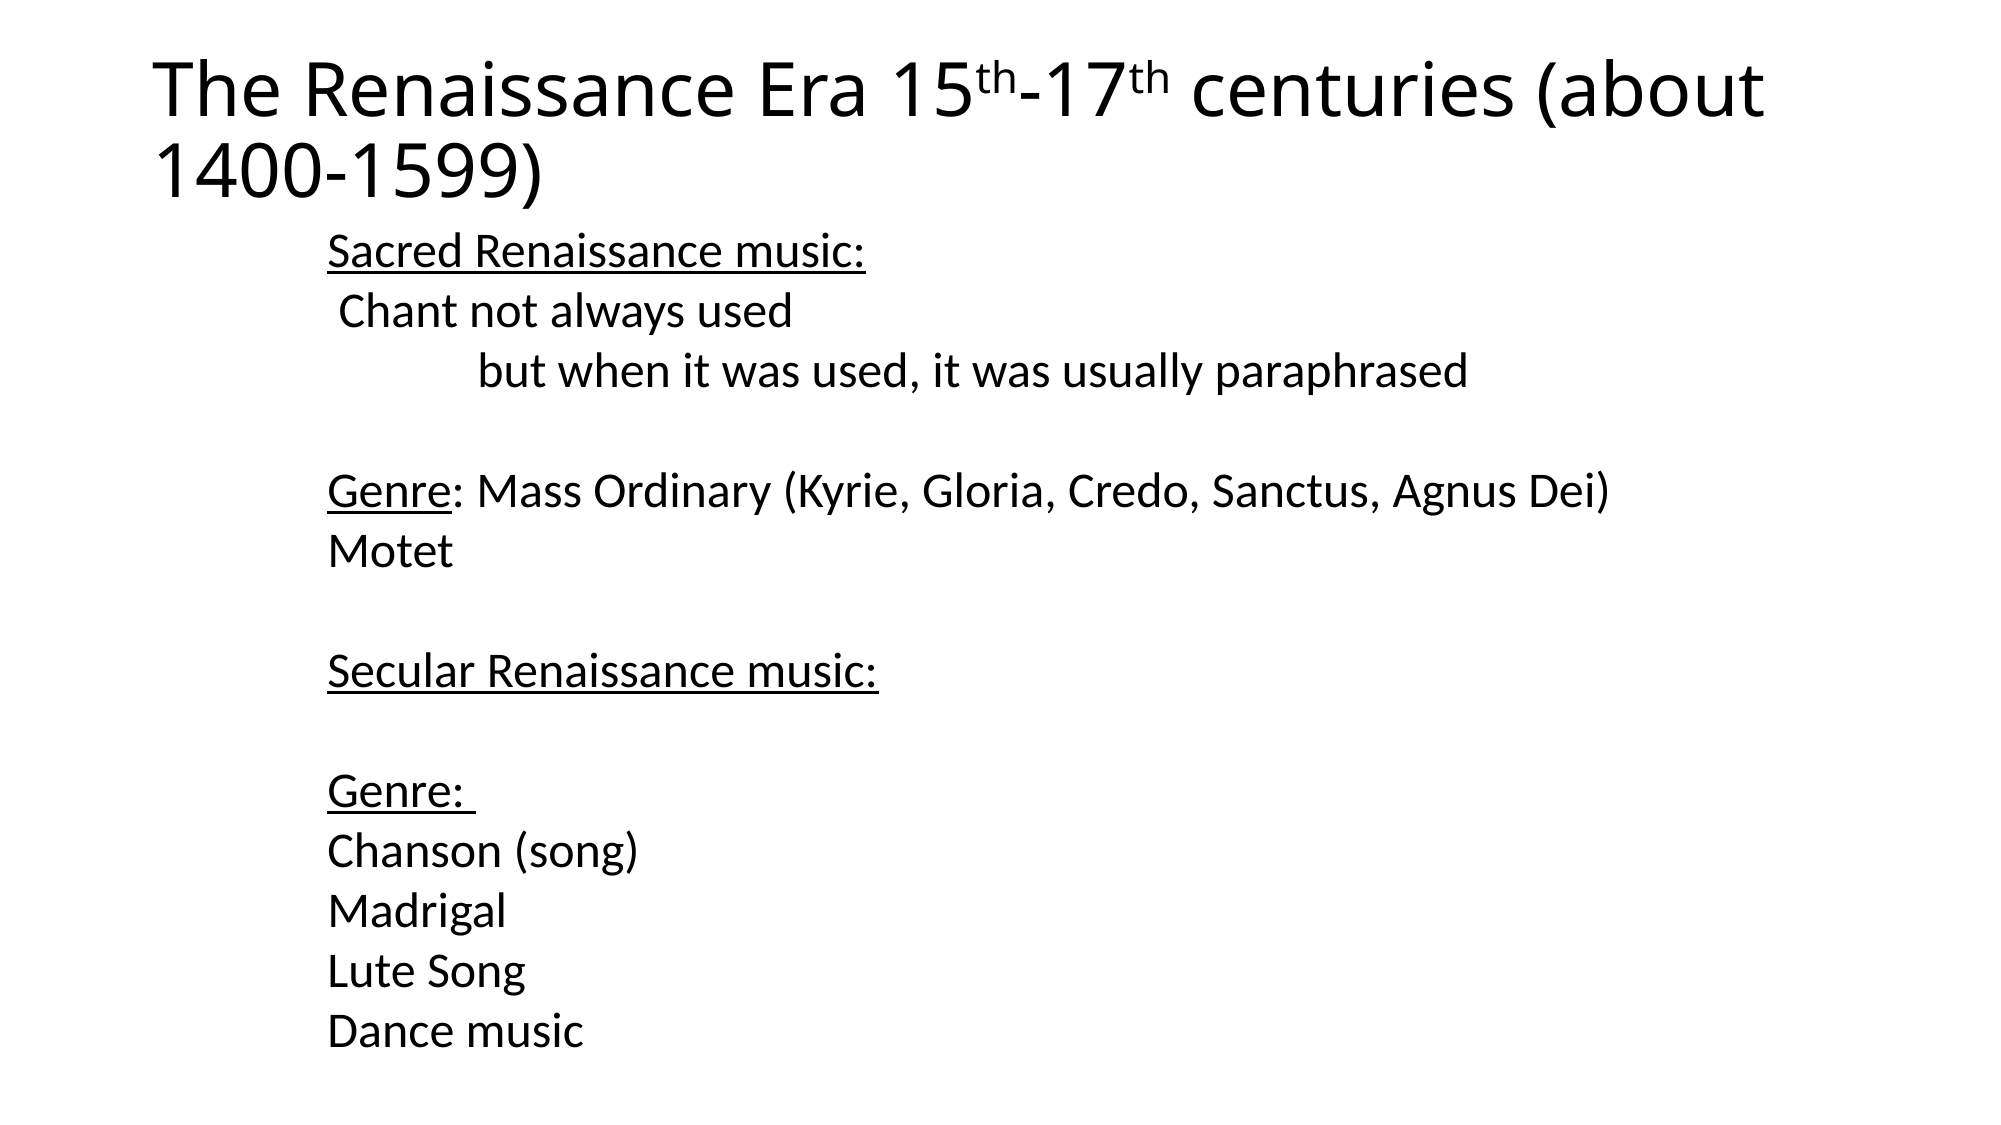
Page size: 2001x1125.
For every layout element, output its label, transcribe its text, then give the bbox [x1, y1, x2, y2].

title The Renaissance Era 15th-17th centuries (about 1400-1599) [137, 23, 1962, 242]
text_box Sacred Renaissance music: Chant not always used but when it was used, it was usually paraphrased Genre: Mass Ordinary (Kyrie, Gloria, Credo, Sanctus, Agnus Dei) Motet Secular Renaissance music: Genre: Chanson (song) Madrigal Lute Song Dance music [312, 210, 1750, 1125]
